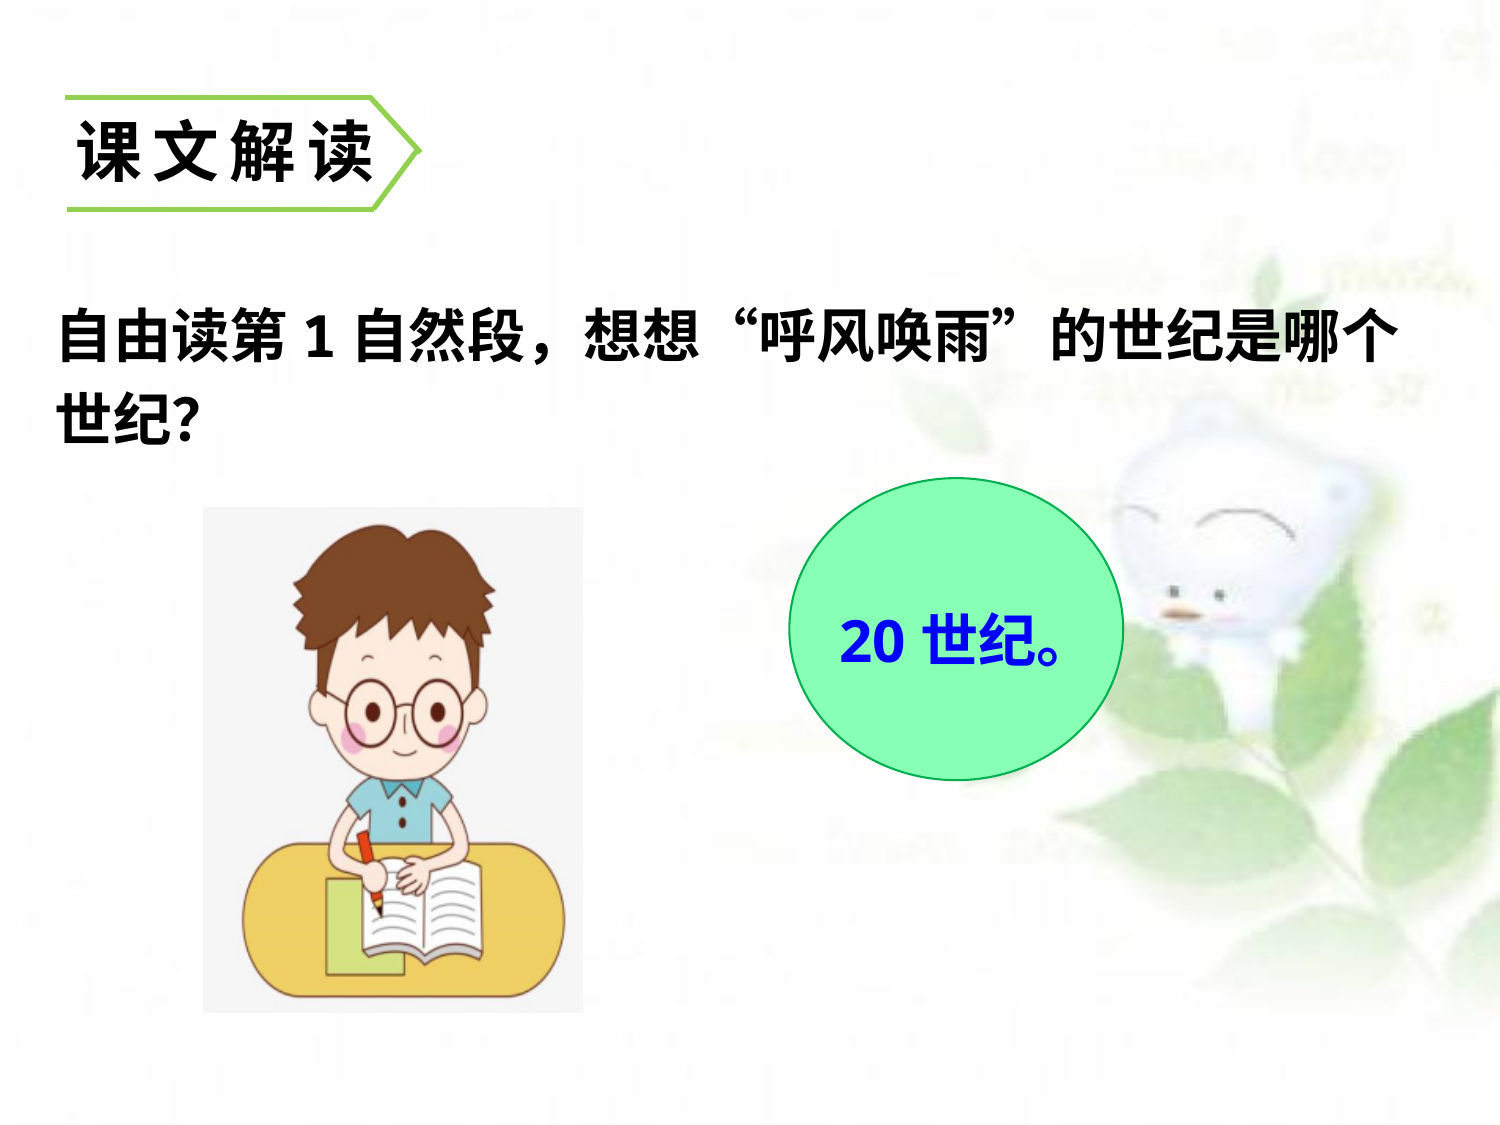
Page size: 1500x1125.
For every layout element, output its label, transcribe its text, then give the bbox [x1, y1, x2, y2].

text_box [61, 97, 429, 280]
text_box 20世纪。 [811, 575, 1124, 682]
picture [0, 0, 1500, 1125]
text_box 自由读第1自然段，想想“呼风唤雨”的世纪是哪个 世纪？ [40, 277, 1436, 460]
text_box [788, 477, 1114, 782]
